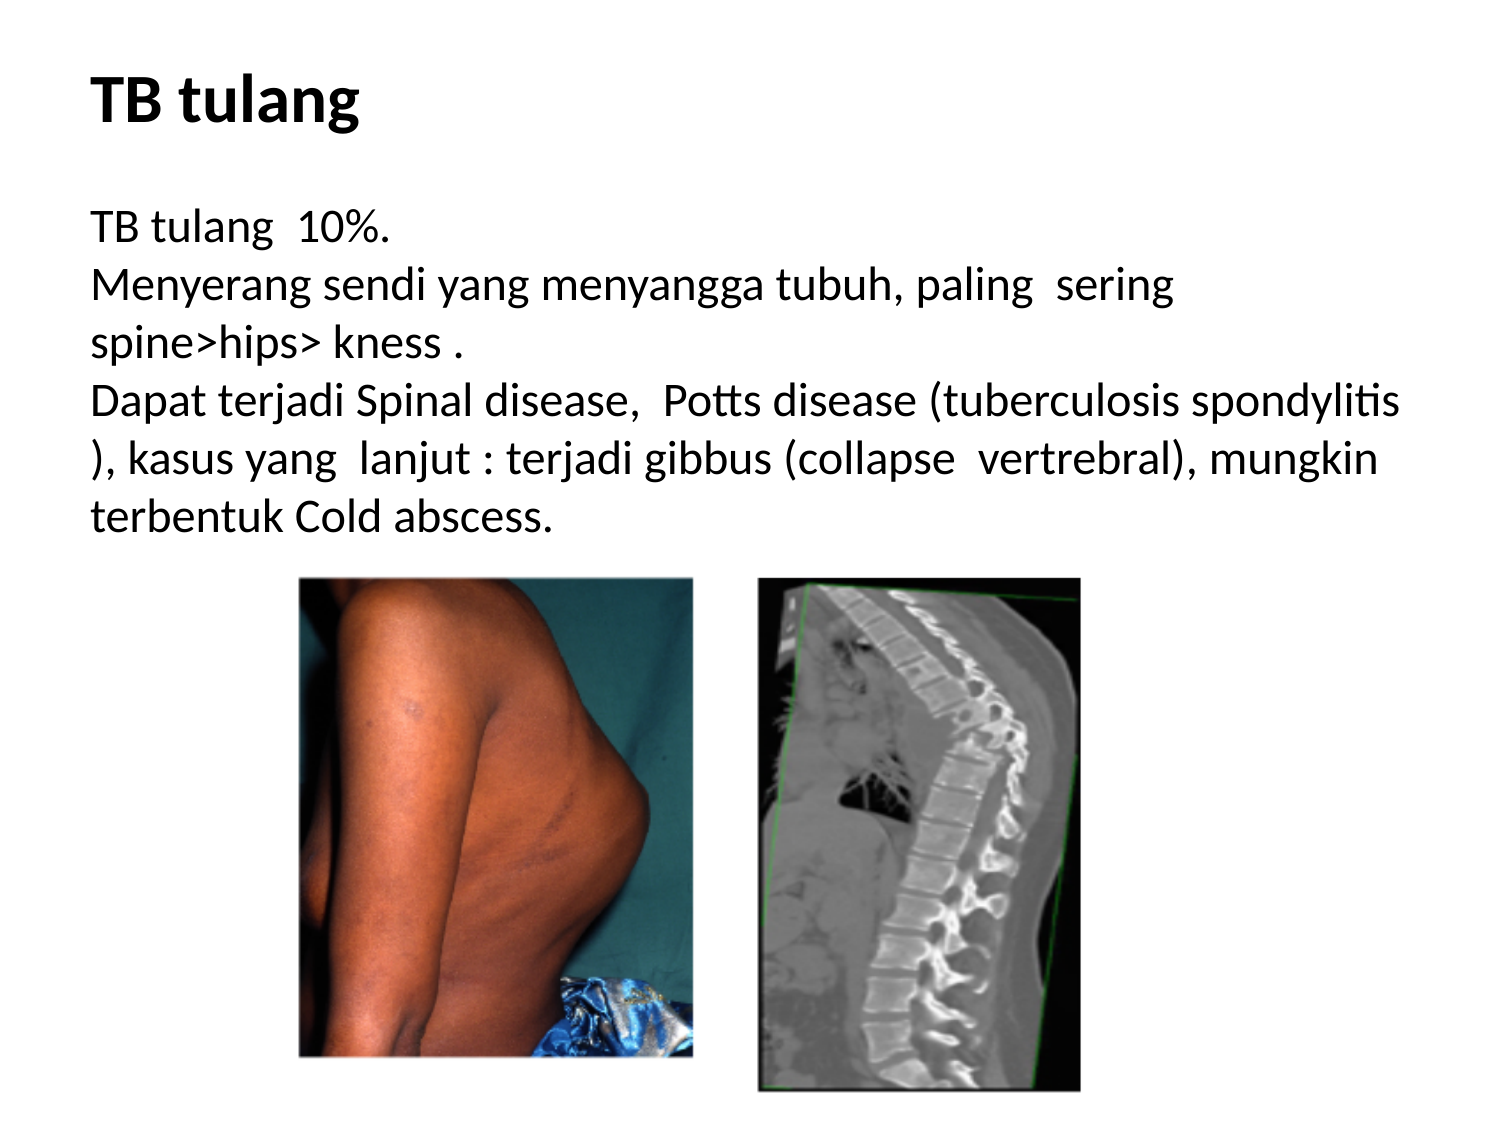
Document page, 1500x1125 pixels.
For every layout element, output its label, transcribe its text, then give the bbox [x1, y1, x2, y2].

title TB tulang TB tulang 10%. Menyerang sendi yang menyangga tubuh, paling sering spine>hips> kness . Dapat terjadi Spinal disease, Potts disease (tuberculosis spondylitis ), kasus yang lanjut : terjadi gibbus (collapse vertrebral), mungkin terbentuk Cold abscess. [75, 45, 1425, 551]
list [292, 573, 704, 1069]
picture [749, 573, 1091, 1098]
